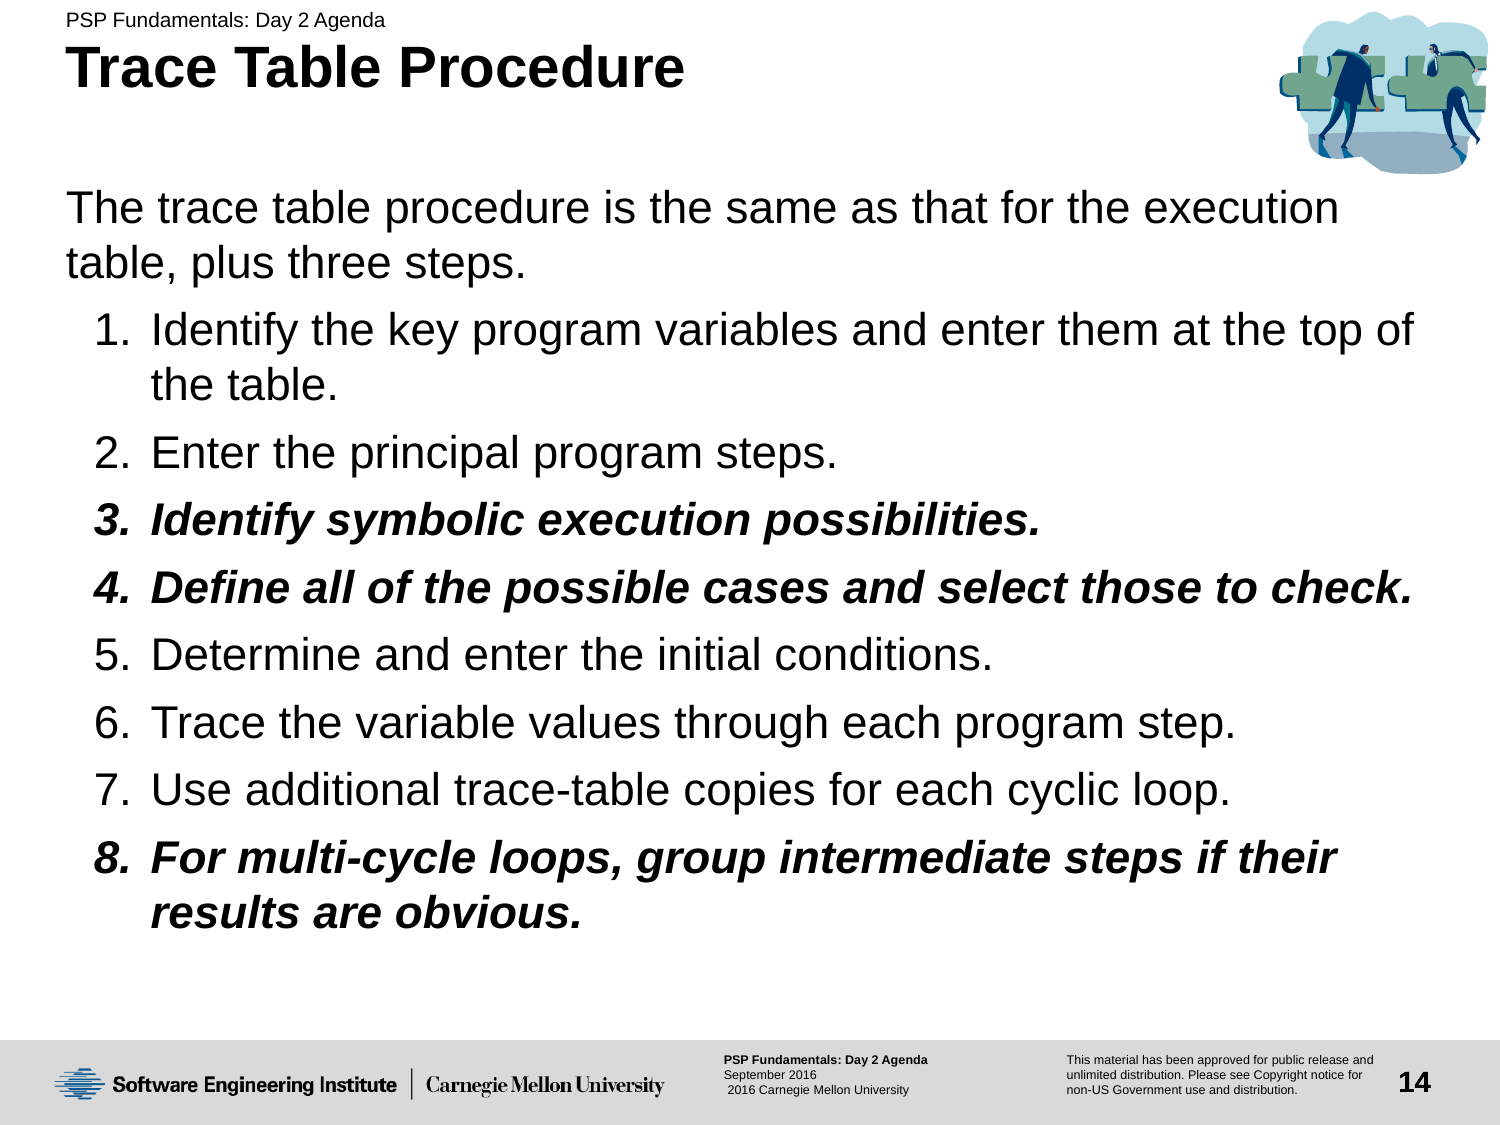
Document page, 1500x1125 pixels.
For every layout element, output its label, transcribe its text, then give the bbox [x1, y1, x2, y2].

picture [1277, 11, 1489, 177]
list The trace table procedure is the same as that for the execution table, plus three steps. Identify the key program variables and enter them at the top of the table. Enter the principal program steps. Identify symbolic execution possibilities. Define all of the possible cases and select those to check. Determine and enter the initial conditions. Trace the variable values through each program step. Use additional trace-table copies for each cyclic loop. For multi-cycle loops, group intermediate steps if their results are obvious. [65, 177, 1431, 1000]
title Trace Table Procedure [65, 37, 1277, 148]
picture [46, 1061, 673, 1104]
